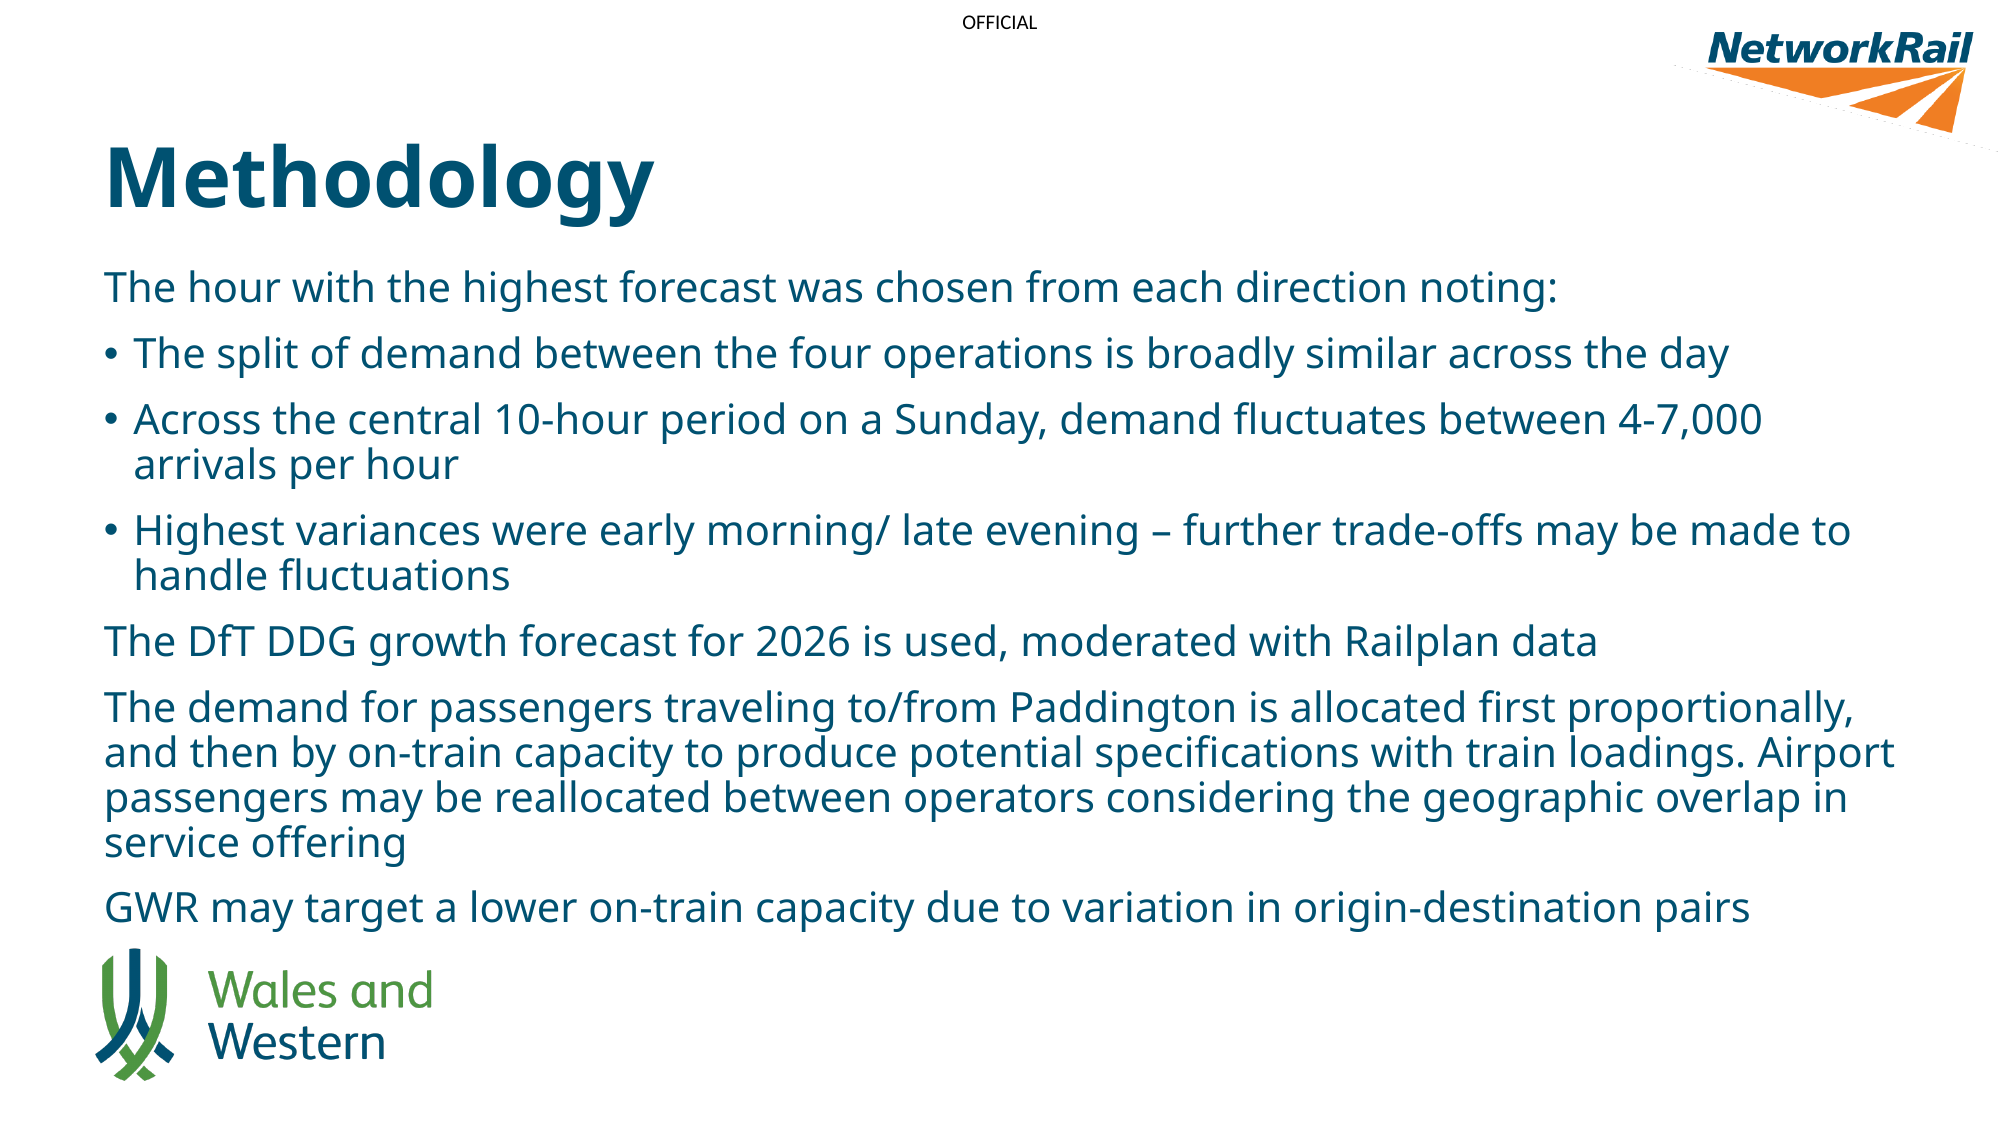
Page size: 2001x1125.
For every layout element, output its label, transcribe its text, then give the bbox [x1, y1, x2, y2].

list The hour with the highest forecast was chosen from each direction noting: The split of demand between the four operations is broadly similar across the day Across the central 10-hour period on a Sunday, demand fluctuates between 4-7,000 arrivals per hour Highest variances were early morning/ late evening – further trade-offs may be made to handle fluctuations The DfT DDG growth forecast for 2026 is used, moderated with Railplan data The demand for passengers traveling to/from Paddington is allocated first proportionally, and then by on-train capacity to produce potential specifications with train loadings. Airport passengers may be reallocated between operators considering the geographic overlap in service offering GWR may target a lower on-train capacity due to variation in origin-destination pairs [103, 266, 1898, 901]
picture [1672, 2, 1998, 152]
title Methodology [103, 135, 1504, 242]
